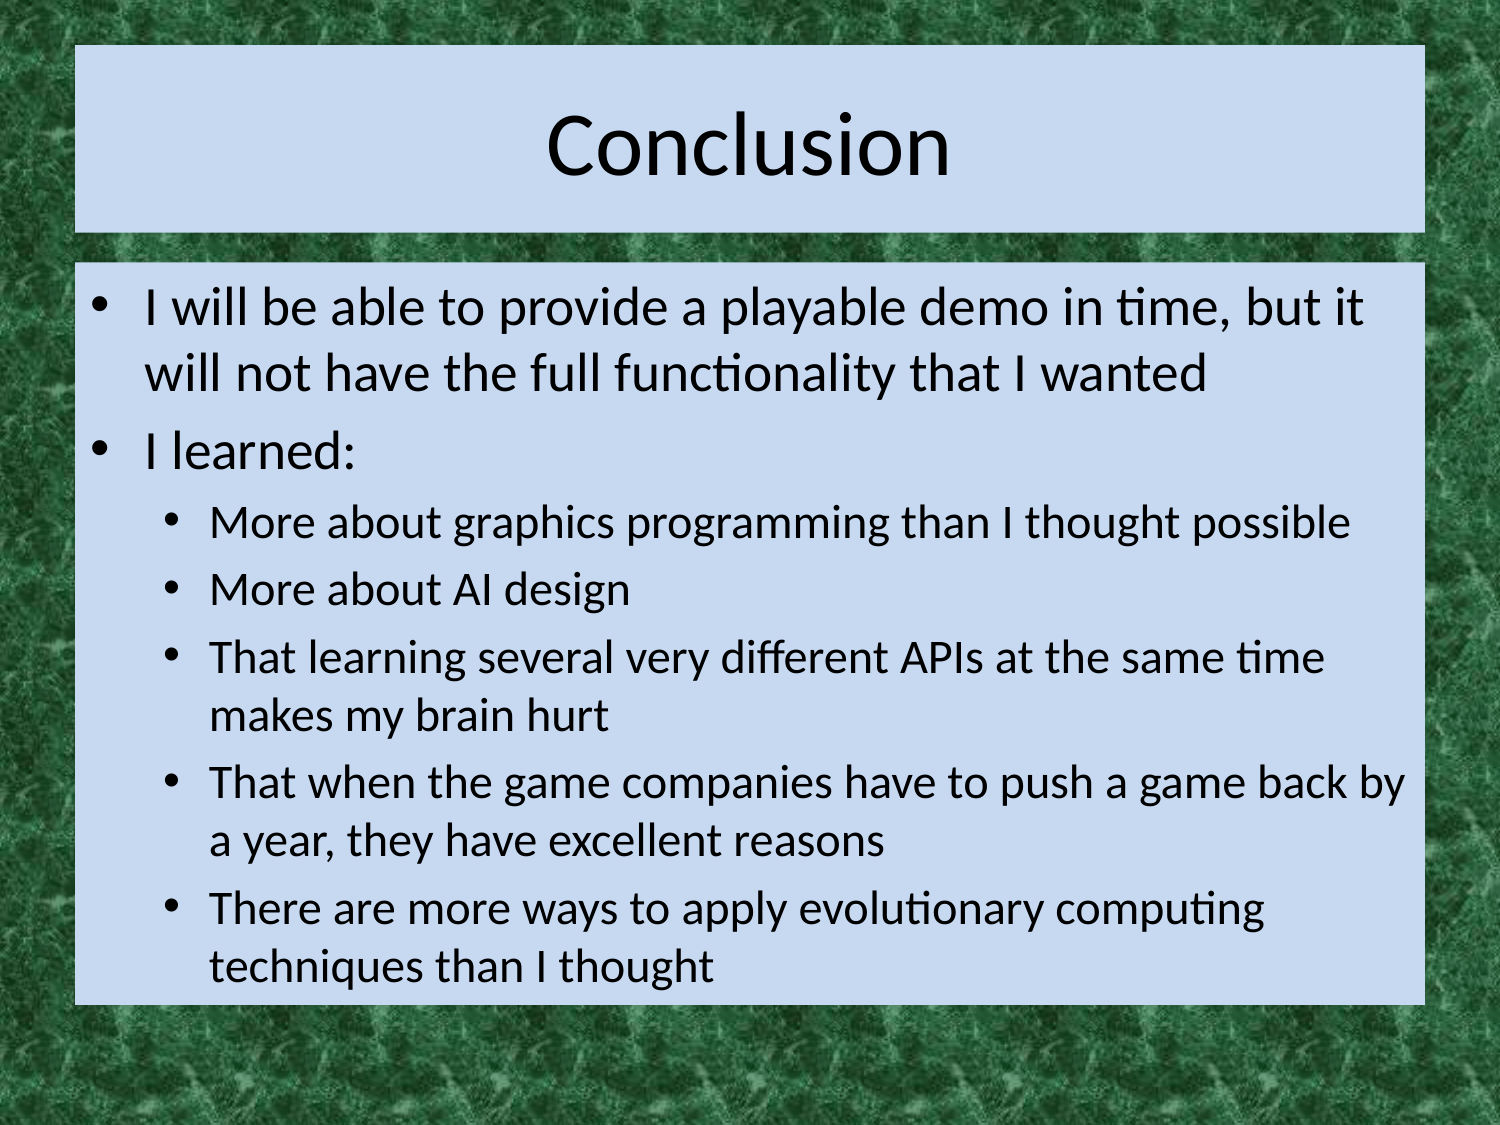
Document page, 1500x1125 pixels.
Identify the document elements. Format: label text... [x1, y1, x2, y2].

title Conclusion [75, 45, 1425, 233]
picture [0, 0, 1500, 1125]
list I will be able to provide a playable demo in time, but it will not have the full functionality that I wanted I learned: More about graphics programming than I thought possible More about AI design That learning several very different APIs at the same time makes my brain hurt That when the game companies have to push a game back by a year, they have excellent reasons There are more ways to apply evolutionary computing techniques than I thought [75, 262, 1425, 1005]
